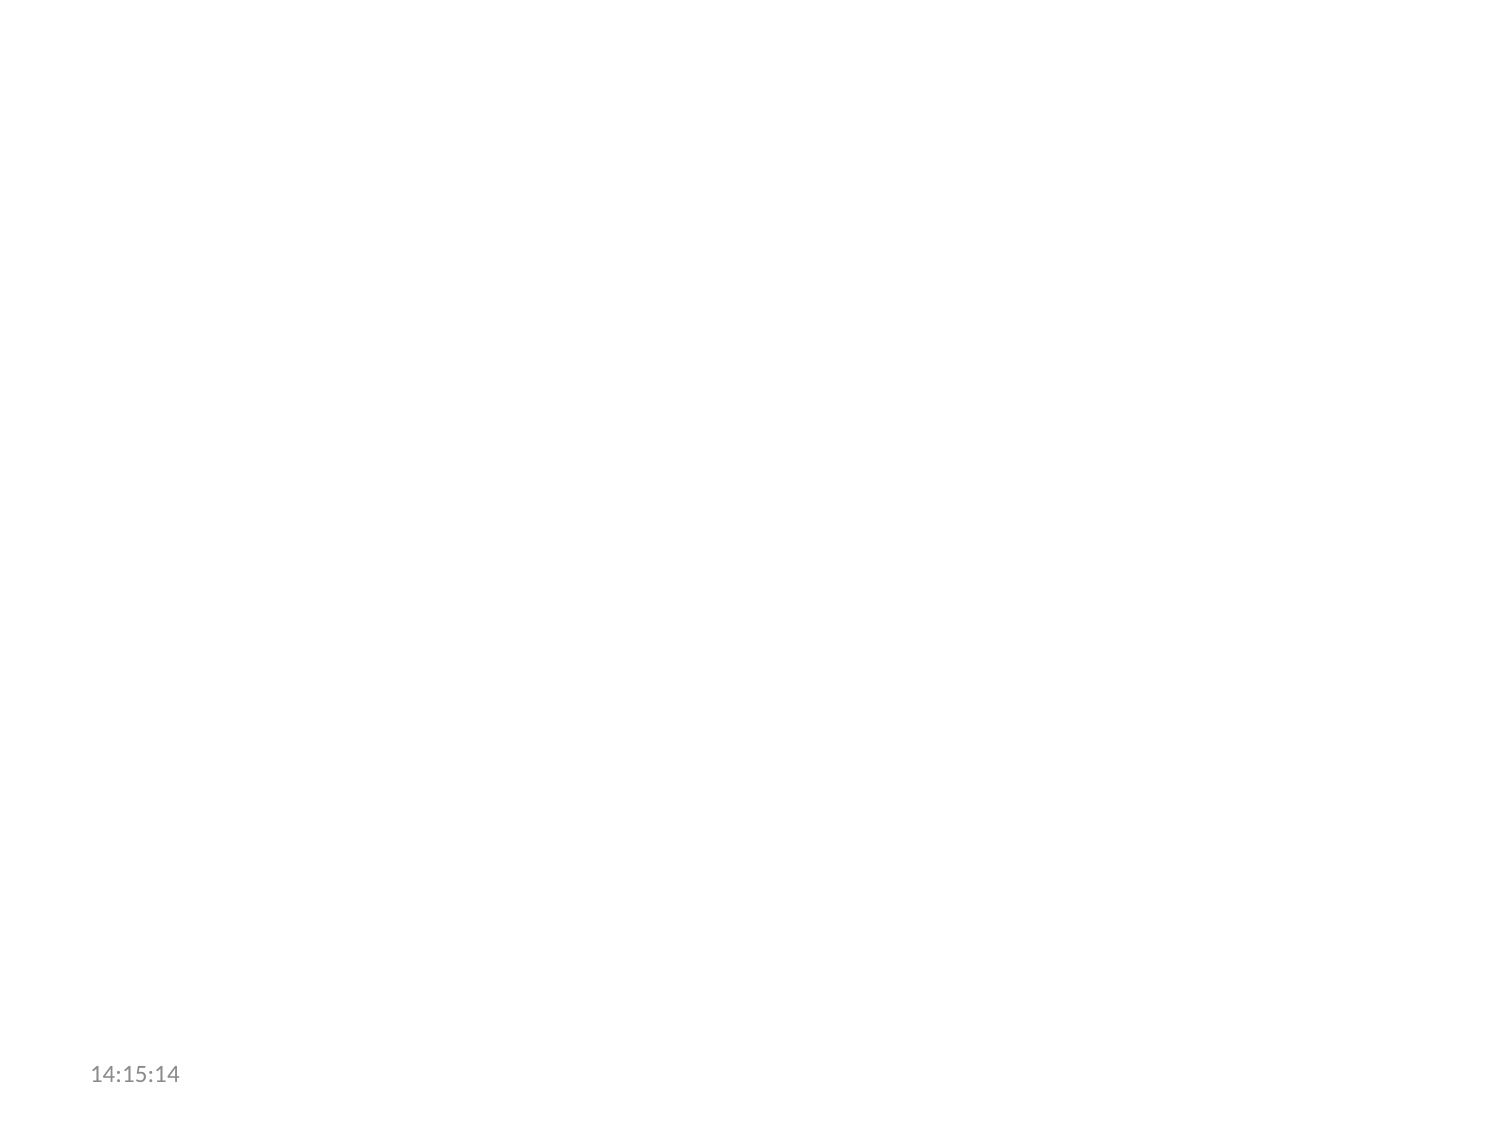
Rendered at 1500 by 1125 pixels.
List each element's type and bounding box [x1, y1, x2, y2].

slide_number [75, 1042, 425, 1103]
